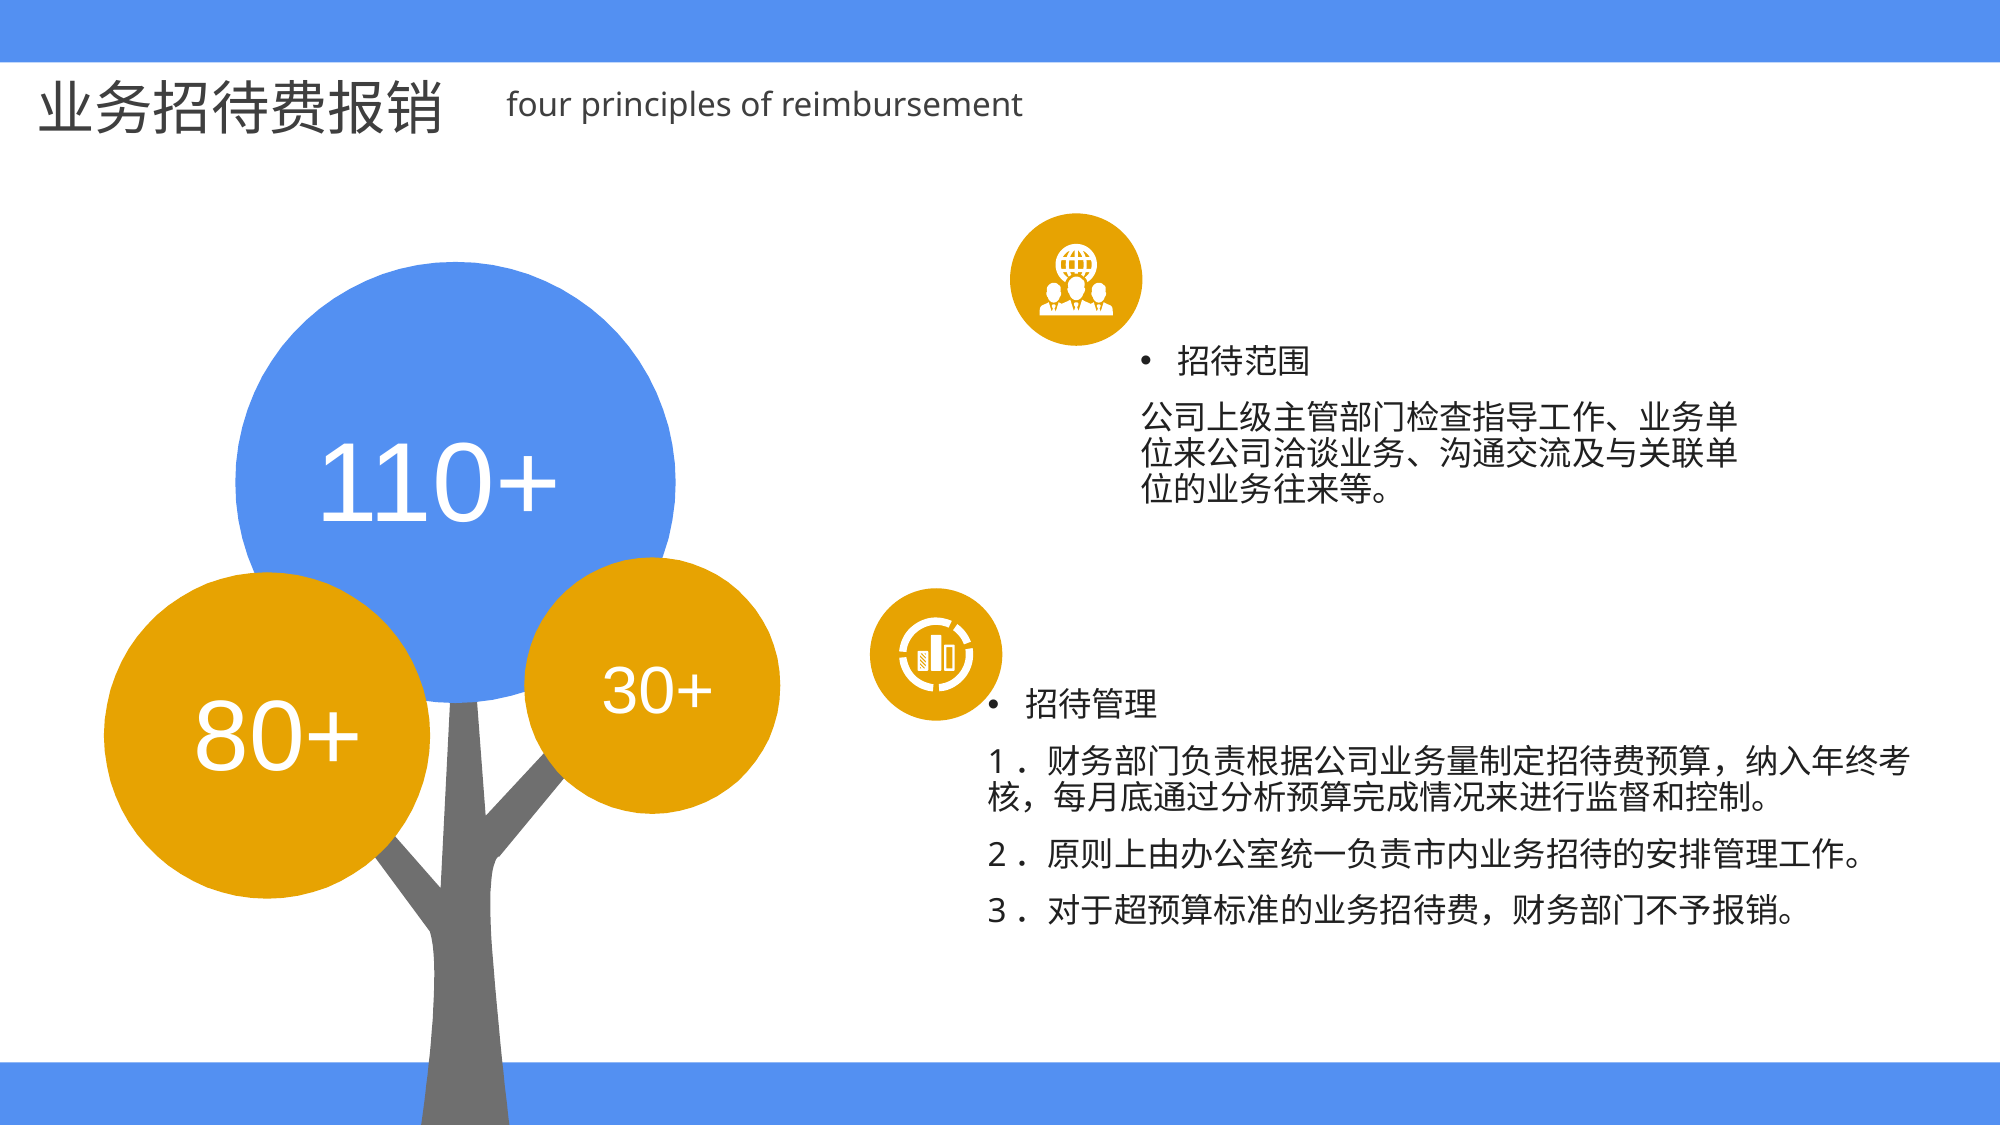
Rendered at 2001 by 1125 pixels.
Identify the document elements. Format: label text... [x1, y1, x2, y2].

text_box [899, 617, 974, 692]
text_box [1008, 212, 1144, 347]
text_box 招待范围 公司上级主管部门检查指导工作、业务单位来公司洽谈业务、沟通交流及与关联单位的业务往来等。 [1125, 337, 1765, 625]
text_box 招待管理 1．财务部门负责根据公司业务量制定招待费预算，纳入年终考核，每月底通过分析预算完成情况来进行监督和控制。 2．原则上由办公室统一负责市内业务招待的安排管理工作。 3．对于超预算标准的业务招待费，财务部门不予报销。 [972, 680, 1960, 1125]
text_box [868, 587, 1004, 722]
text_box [1039, 243, 1113, 316]
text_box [103, 261, 781, 1125]
